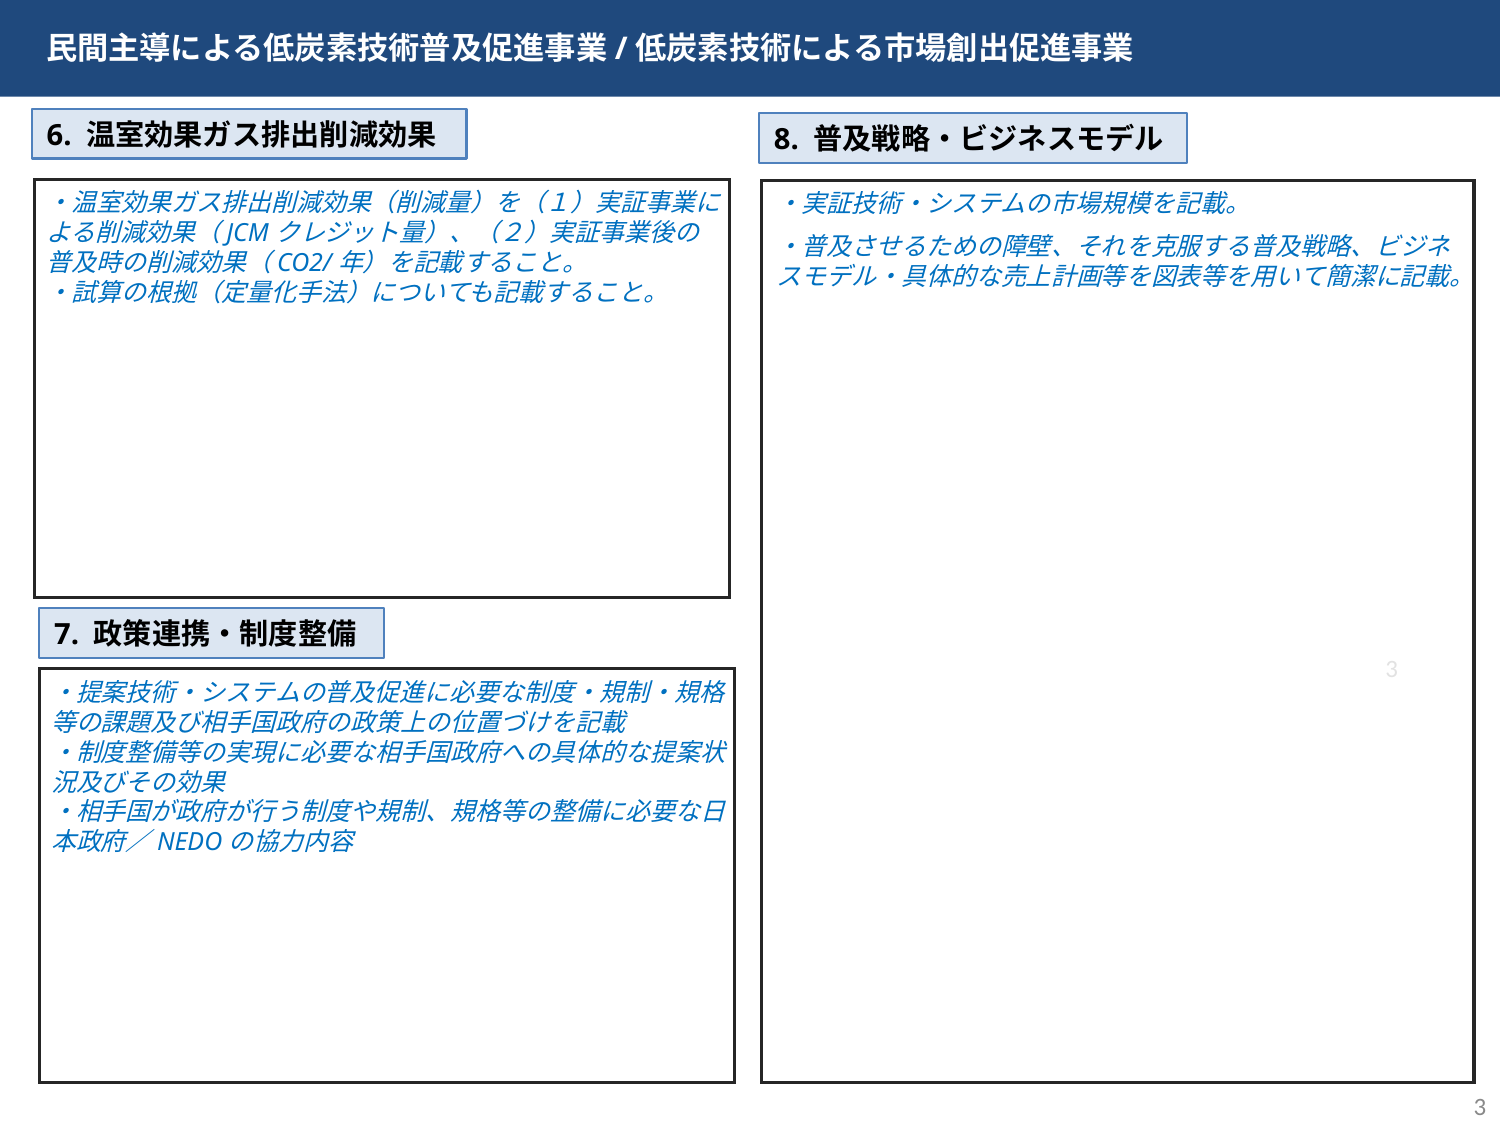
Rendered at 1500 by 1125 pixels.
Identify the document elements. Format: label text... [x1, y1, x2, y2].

text_box 6. 温室効果ガス排出削減効果 [31, 108, 467, 159]
text_box ・温室効果ガス排出削減効果（削減量）を（１）実証事業による削減効果（JCMクレジット量）、（２）実証事業後の普及時の削減効果（CO2/年）を記載すること。 ・試算の根拠（定量化手法）についても記載すること。 [34, 179, 730, 598]
text_box 7. 政策連携・制度整備 [39, 608, 384, 658]
text_box 3 [1151, 1075, 1500, 1125]
text_box ・提案技術・システムの普及促進に必要な制度・規制・規格等の課題及び相手国政府の政策上の位置づけを記載 ・制度整備等の実現に必要な相手国政府への具体的な提案状況及びその効果 ・相手国が政府が行う制度や規制、規格等の整備に必要な日本政府／NEDOの協力内容 [39, 668, 735, 1083]
text_box ・実証技術・システムの市場規模を記載。 ・普及させるための障壁、それを克服する普及戦略、ビジネスモデル・具体的な売上計画等を図表等を用いて簡潔に記載。 [761, 180, 1475, 1083]
text_box 8. 普及戦略・ビジネスモデル [759, 113, 1188, 163]
text_box 民間主導による低炭素技術普及促進事業/低炭素技術による市場創出促進事業 [0, 0, 1500, 97]
